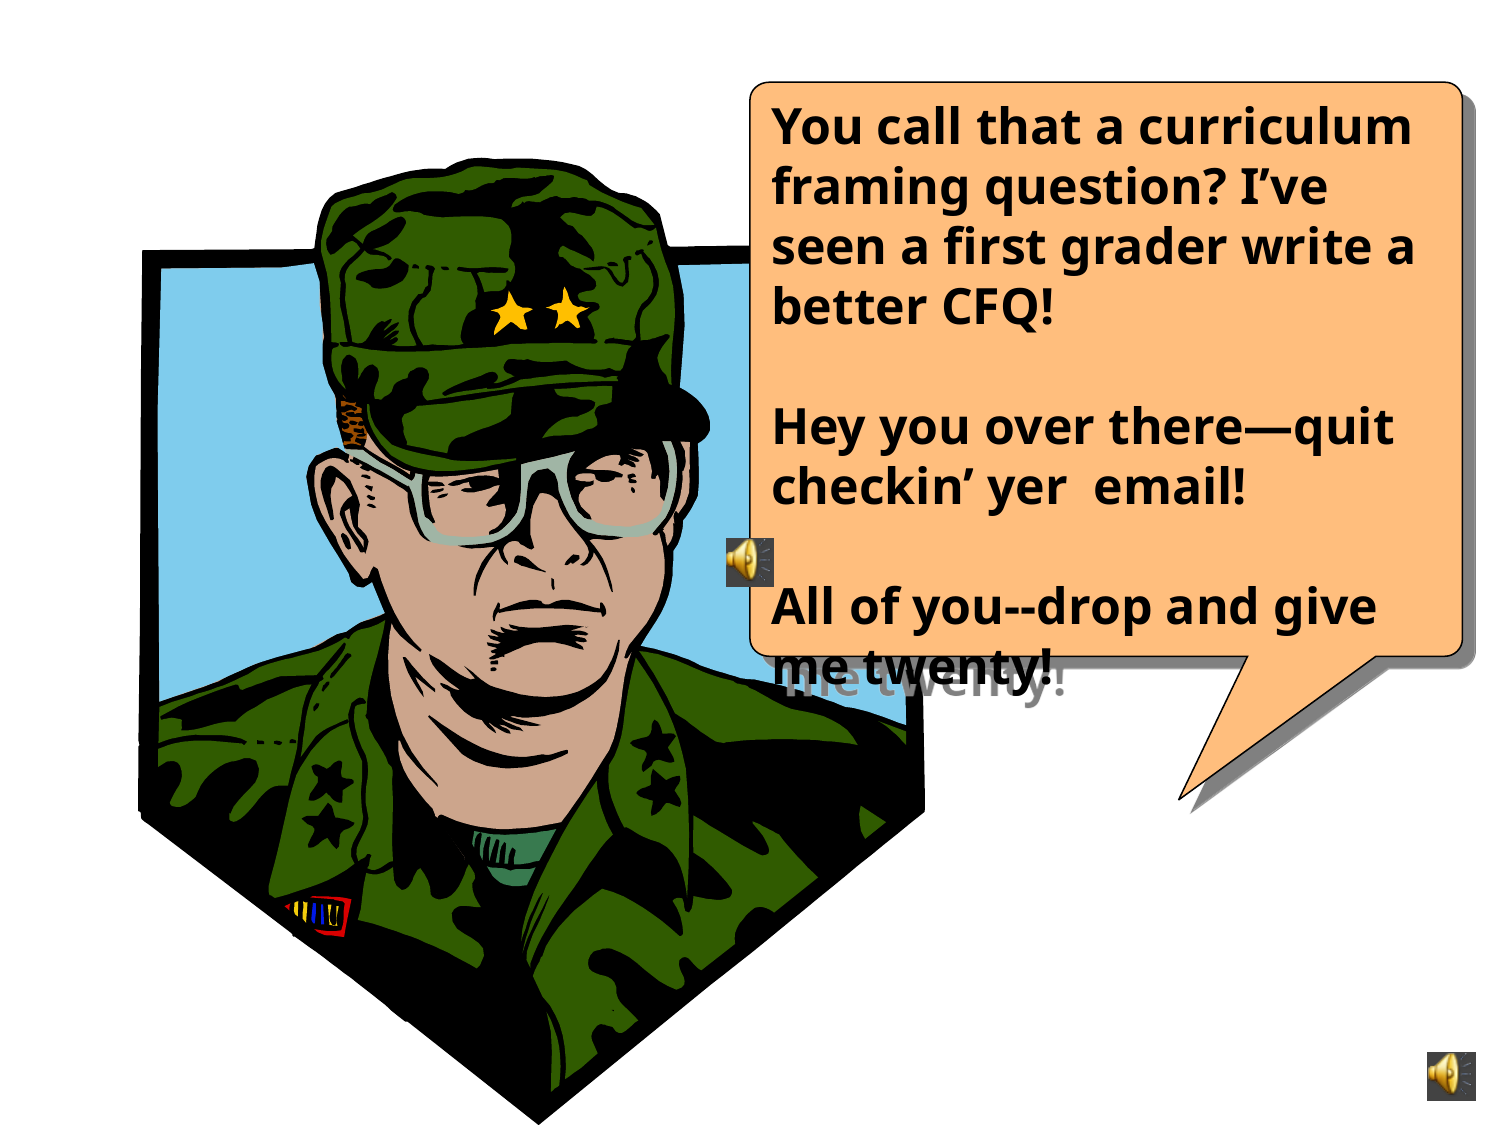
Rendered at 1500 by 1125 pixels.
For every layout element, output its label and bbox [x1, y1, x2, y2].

text_box [0, 0, 1500, 1125]
picture [1426, 1051, 1477, 1102]
picture [724, 537, 776, 588]
